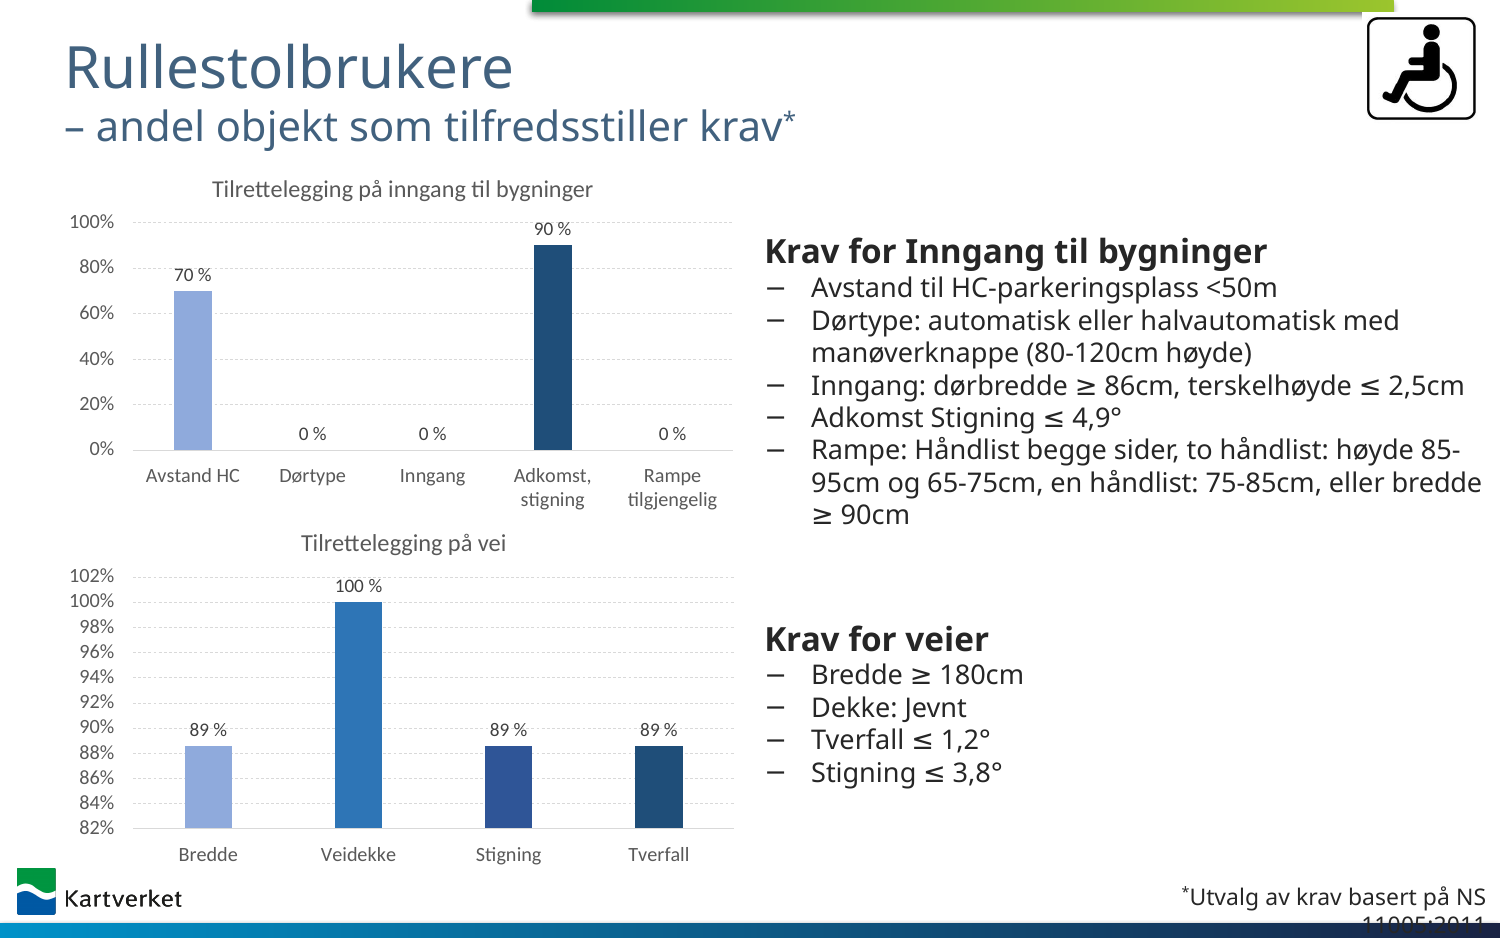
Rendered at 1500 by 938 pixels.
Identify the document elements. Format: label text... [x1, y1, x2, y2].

text_box Krav for veier Bredde ≥ 180cm Dekke: Jevnt Tverfall ≤ 1,2° Stigning ≤ 3,8° [749, 610, 1500, 795]
picture [62, 520, 746, 874]
text_box Rullestolbrukere – andel objekt som tilfredsstiller krav* [49, 25, 1431, 158]
text_box Krav for Inngang til bygninger Avstand til HC-parkeringsplass <50m Dørtype: automatisk eller halvautomatisk med manøverknappe (80-120cm høyde) Inngang: dørbredde ≥ 86cm, terskelhøyde ≤ 2,5cm Adkomst Stigning ≤ 4,9° Rampe: Håndlist begge sider, to håndlist: høyde 85-95cm og 65-75cm, en håndlist: 75-85cm, eller bredde ≥ 90cm [749, 223, 1500, 538]
picture [1362, 12, 1481, 126]
picture [62, 166, 744, 519]
text_box *Utvalg av krav basert på NS 11005:2011 [1068, 873, 1500, 938]
